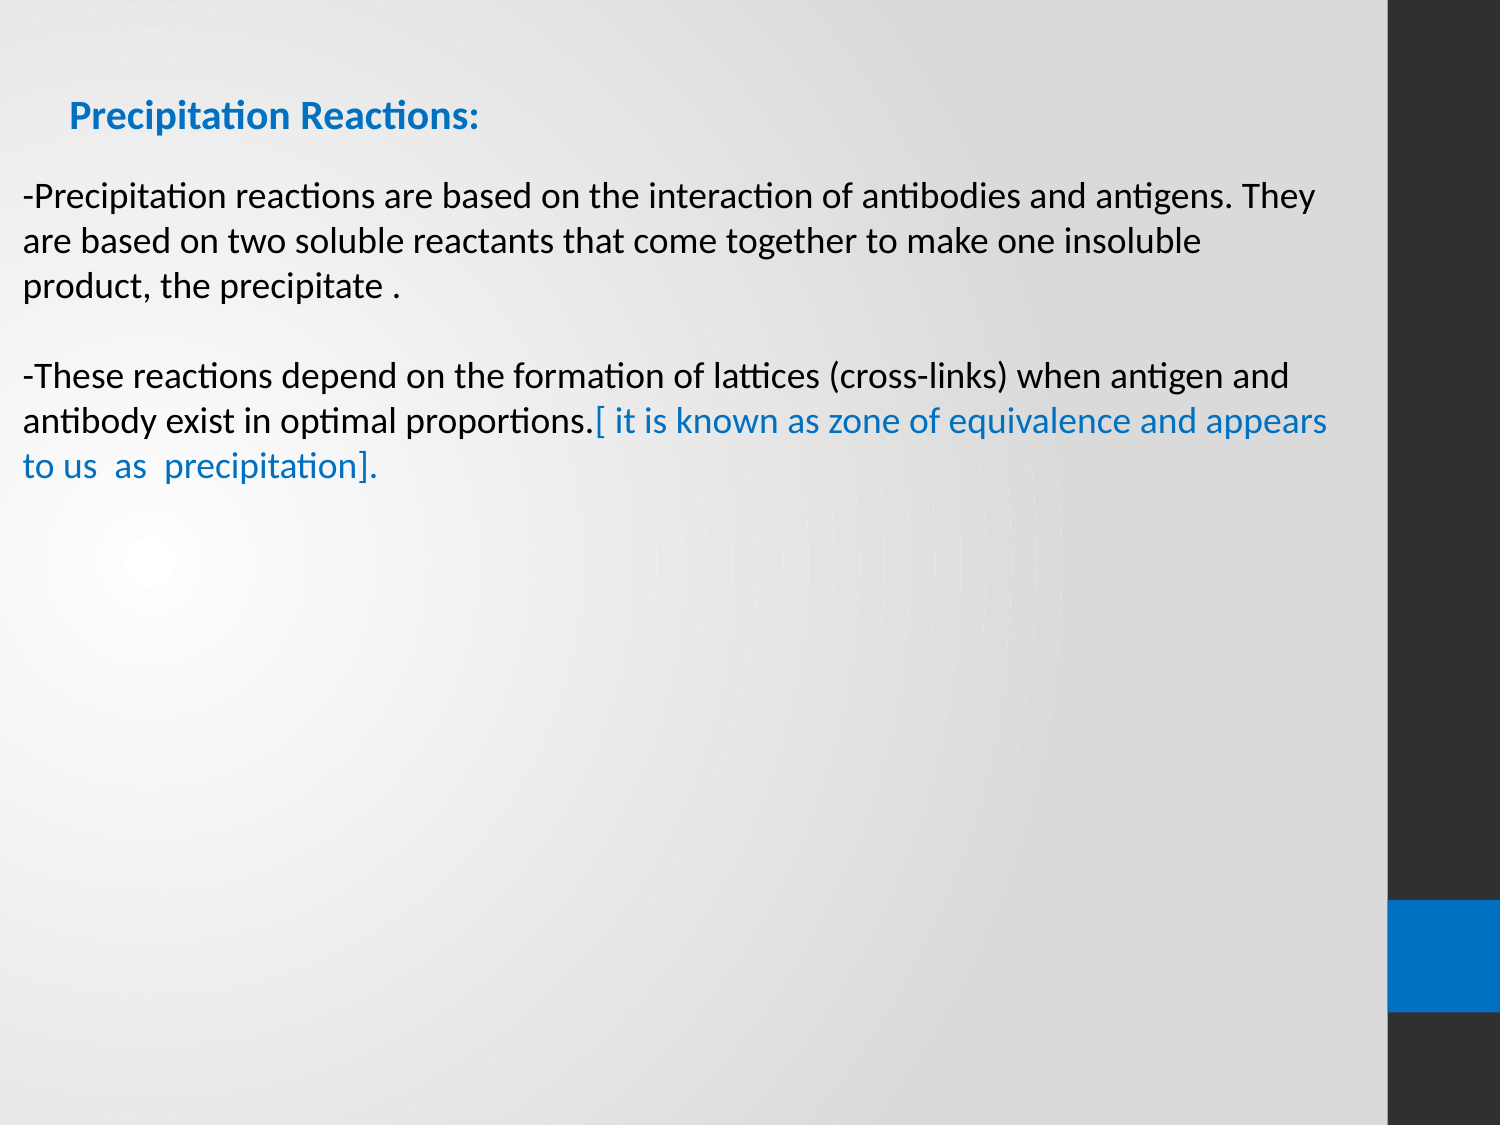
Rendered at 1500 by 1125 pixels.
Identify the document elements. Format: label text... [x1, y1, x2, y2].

text_box Precipitation Reactions: [54, 80, 496, 146]
text_box -Precipitation reactions are based on the interaction of antibodies and antigens. They are based on two soluble reactants that come together to make one insoluble product, the precipitate . -These reactions depend on the formation of lattices (cross-links) when antigen and antibody exist in optimal proportions.[ it is known as zone of equivalence and appears to us as precipitation]. [7, 163, 1355, 539]
